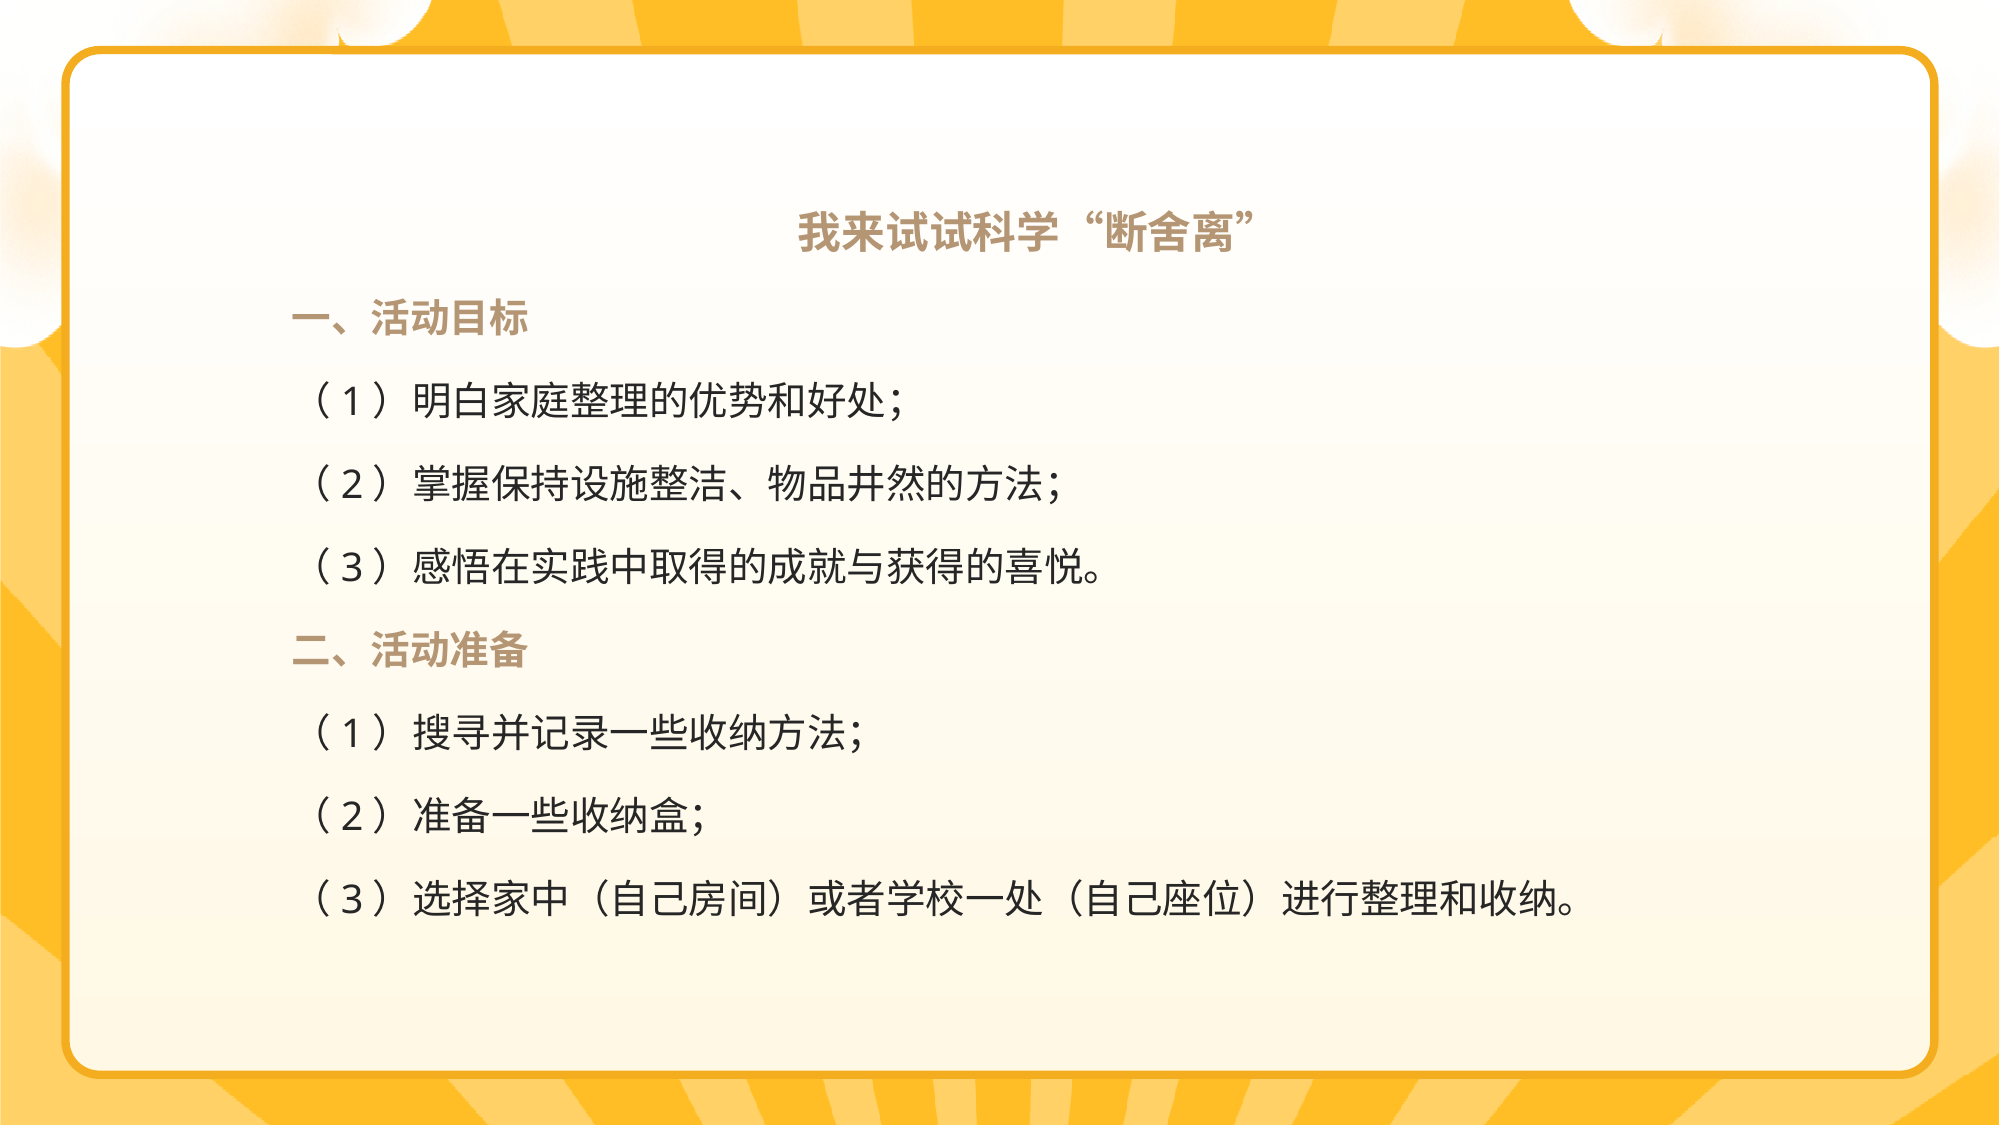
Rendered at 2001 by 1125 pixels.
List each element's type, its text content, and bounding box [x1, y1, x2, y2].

text_box 我来试试科学“断舍离” 一、活动目标 （1）明白家庭整理的优势和好处； （2）掌握保持设施整洁、物品井然的方法； （3）感悟在实践中取得的成就与获得的喜悦。 二、活动准备 （1）搜寻并记录一些收纳方法； （2）准备一些收纳盒； （3）选择家中（自己房间）或者学校一处（自己座位）进行整理和收纳。 [202, 157, 1800, 929]
picture [0, 0, 2000, 1125]
